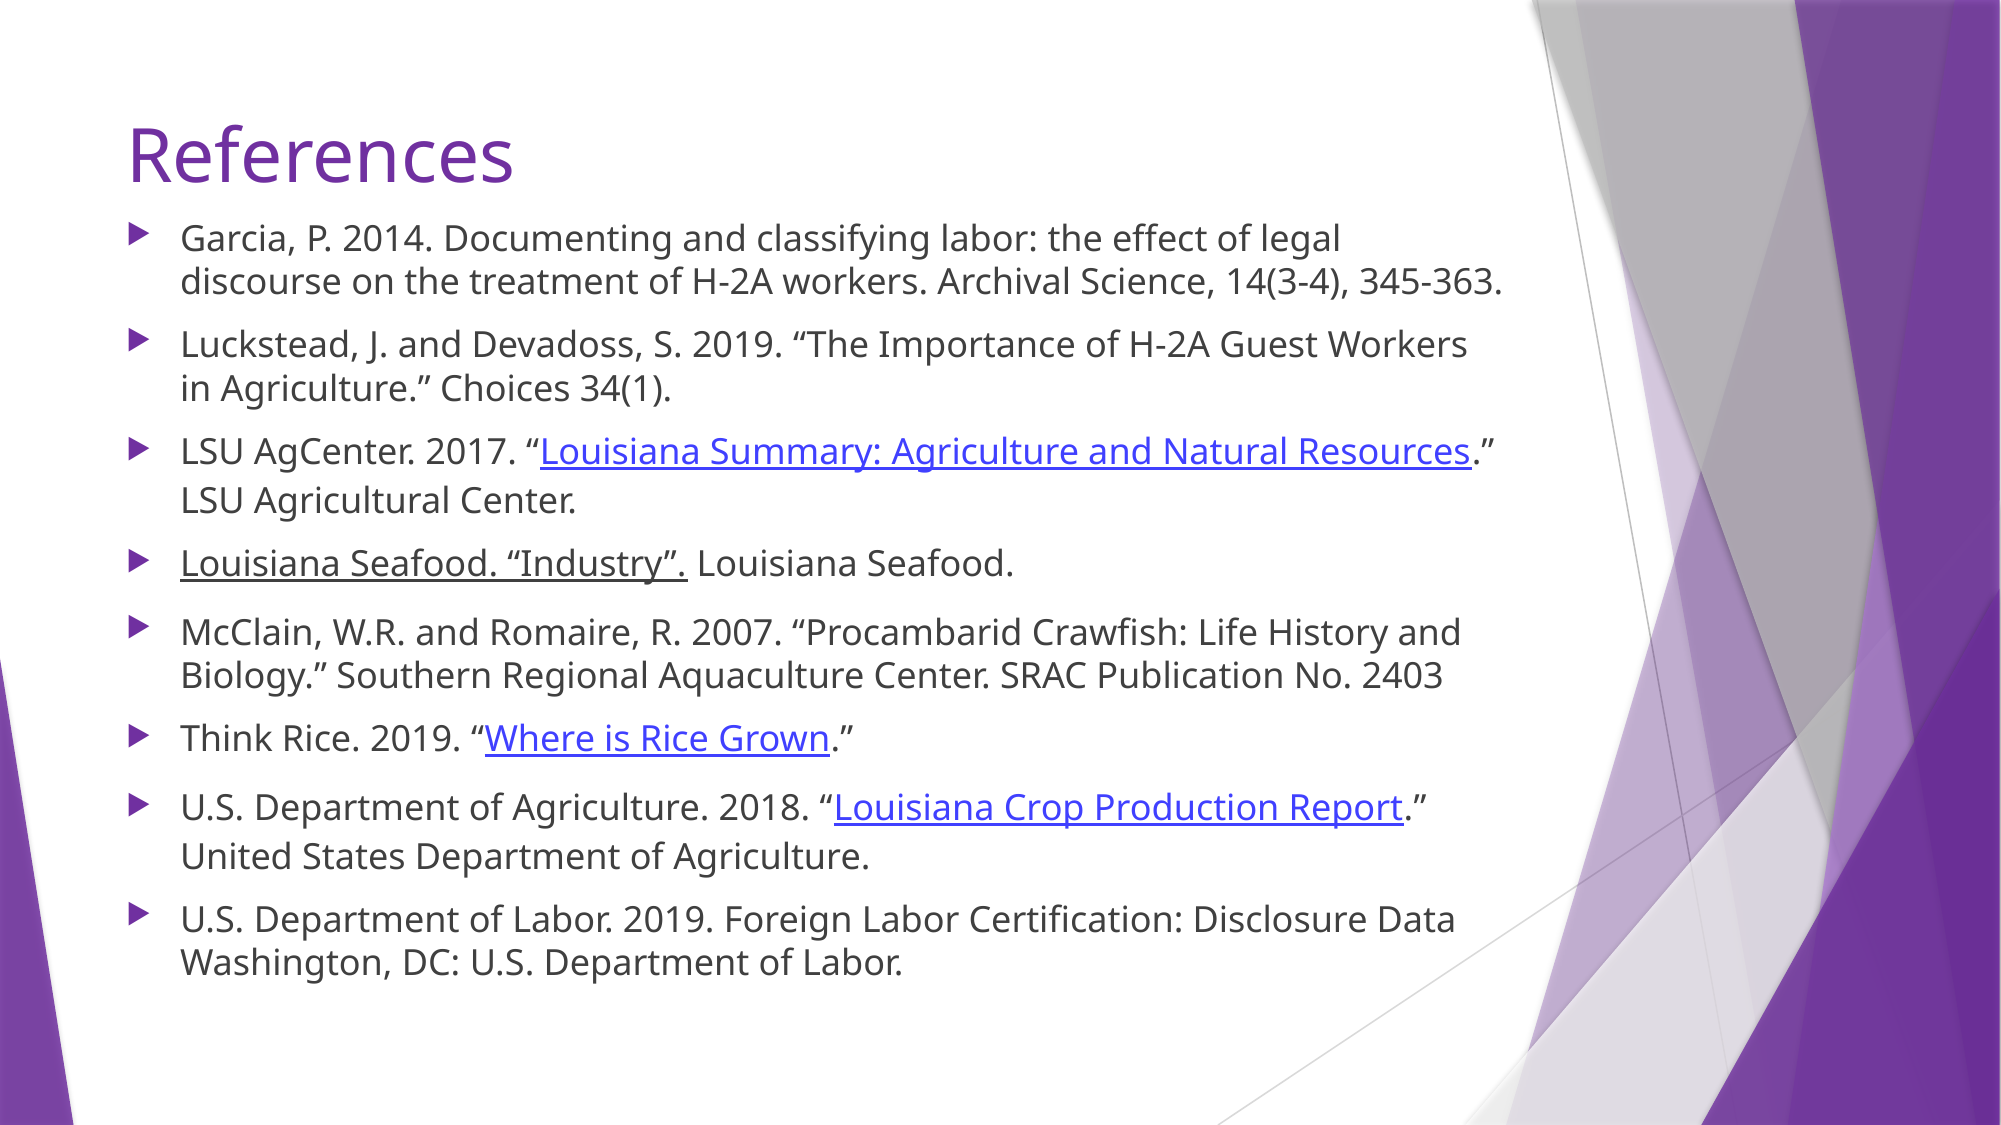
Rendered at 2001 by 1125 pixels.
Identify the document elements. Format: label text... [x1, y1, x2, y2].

title References [111, 99, 1522, 208]
list Garcia, P. 2014. Documenting and classifying labor: the effect of legal discourse on the treatment of H-2A workers. Archival Science, 14(3-4), 345-363. Luckstead, J. and Devadoss, S. 2019. “The Importance of H-2A Guest Workers in Agriculture.” Choices 34(1). LSU AgCenter. 2017. “Louisiana Summary: Agriculture and Natural Resources.” LSU Agricultural Center. Louisiana Seafood. “Industry”. Louisiana Seafood. McClain, W.R. and Romaire, R. 2007. “Procambarid Crawfish: Life History and Biology.” Southern Regional Aquaculture Center. SRAC Publication No. 2403 Think Rice. 2019. “Where is Rice Grown.” U.S. Department of Agriculture. 2018. “Louisiana Crop Production Report.” United States Department of Agriculture. U.S. Department of Labor. 2019. Foreign Labor Certification: Disclosure Data Washington, DC: U.S. Department of Labor. [111, 208, 1522, 1086]
